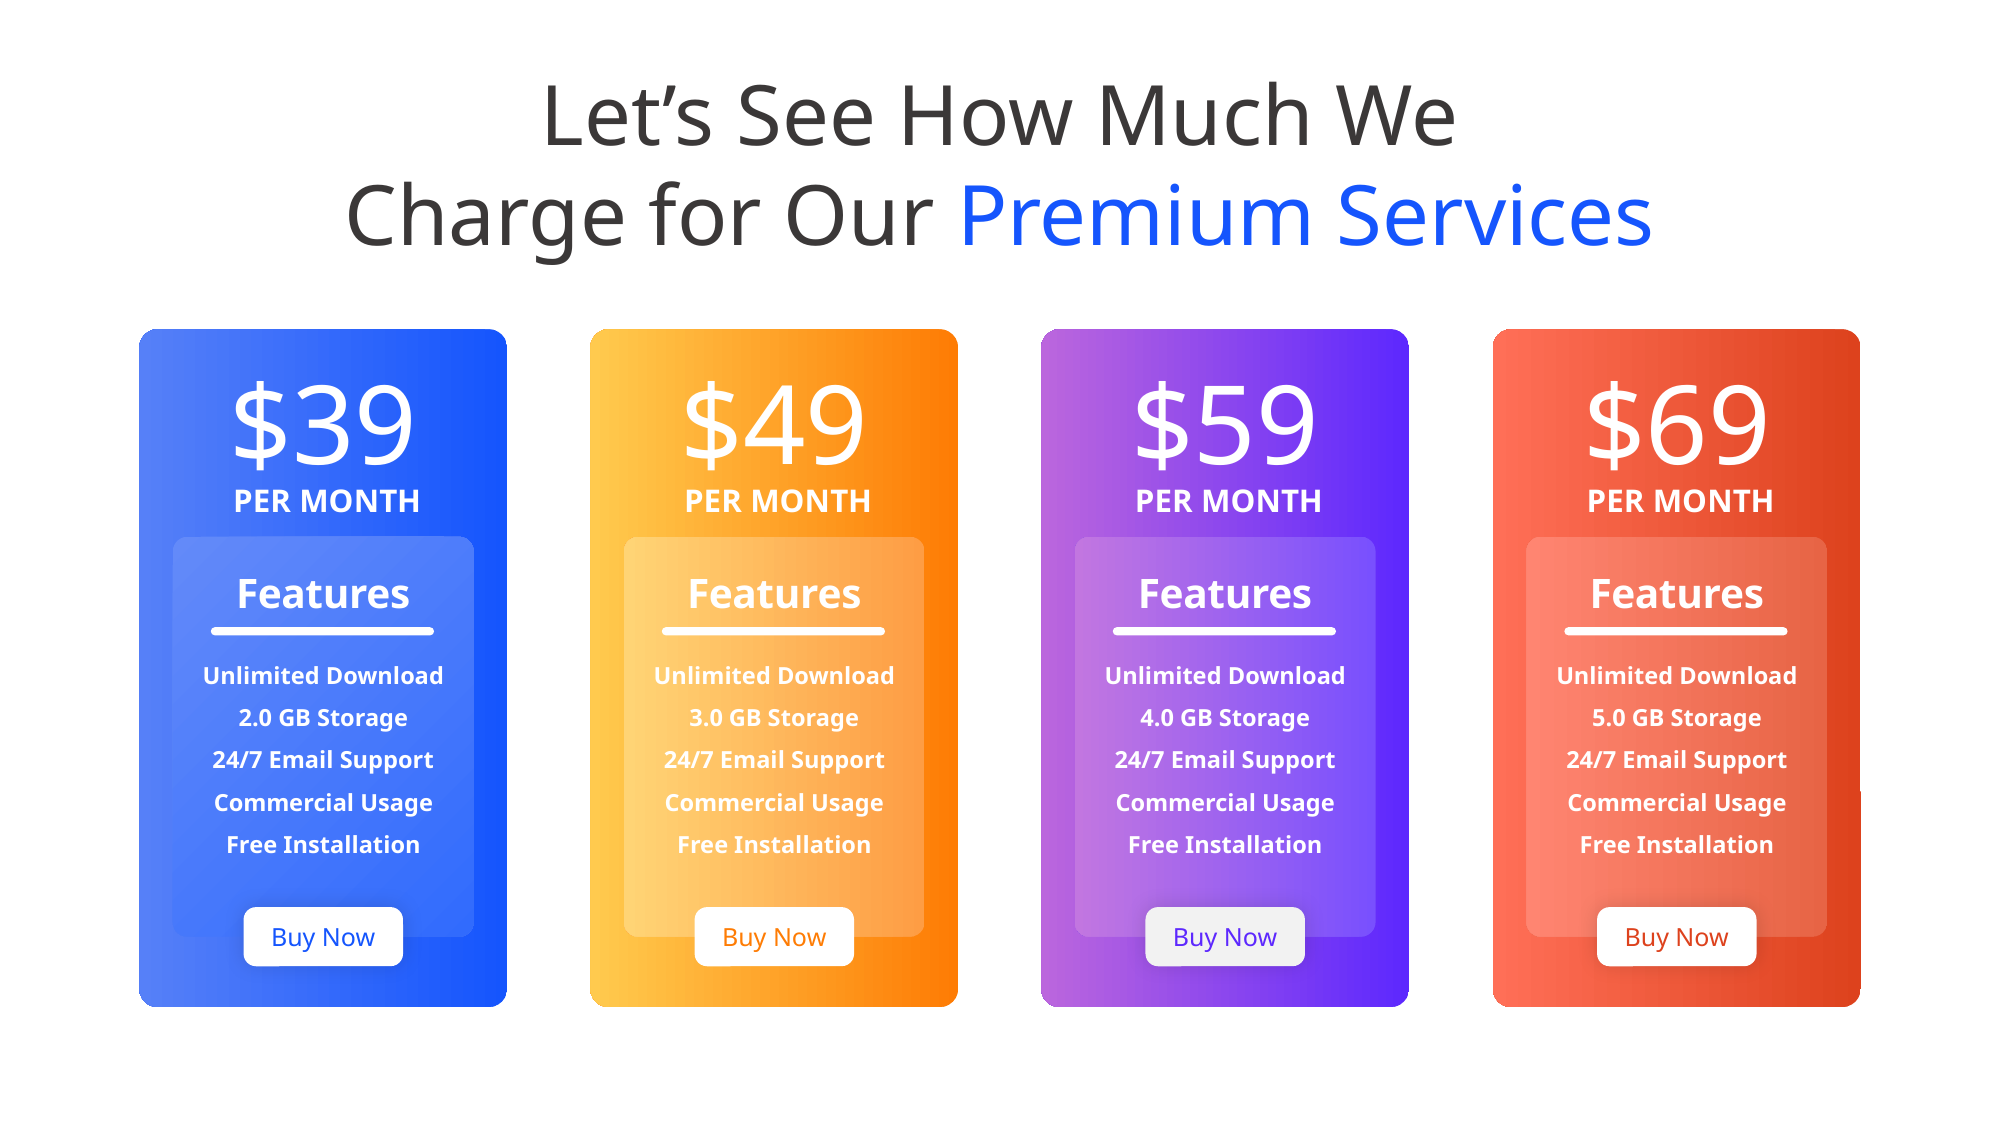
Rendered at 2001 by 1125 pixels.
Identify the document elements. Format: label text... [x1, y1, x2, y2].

text_box PER MONTH [1112, 473, 1339, 526]
text_box $59 [1116, 347, 1334, 473]
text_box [1074, 536, 1376, 937]
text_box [1597, 907, 1757, 967]
text_box [590, 329, 959, 1008]
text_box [1526, 536, 1828, 937]
text_box Let’s See How Much We Charge for Our Premium Services [211, 55, 1789, 270]
text_box $69 [1568, 347, 1786, 473]
text_box [1041, 329, 1410, 1008]
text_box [172, 536, 474, 937]
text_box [694, 907, 855, 967]
text_box $49 [665, 347, 883, 473]
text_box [1145, 907, 1305, 967]
text_box PER MONTH [1563, 473, 1790, 526]
text_box PER MONTH [210, 473, 437, 526]
text_box [139, 329, 508, 1008]
text_box [1492, 329, 1861, 1008]
text_box $39 [214, 347, 432, 473]
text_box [623, 536, 925, 937]
text_box PER MONTH [661, 473, 888, 526]
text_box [243, 907, 404, 967]
